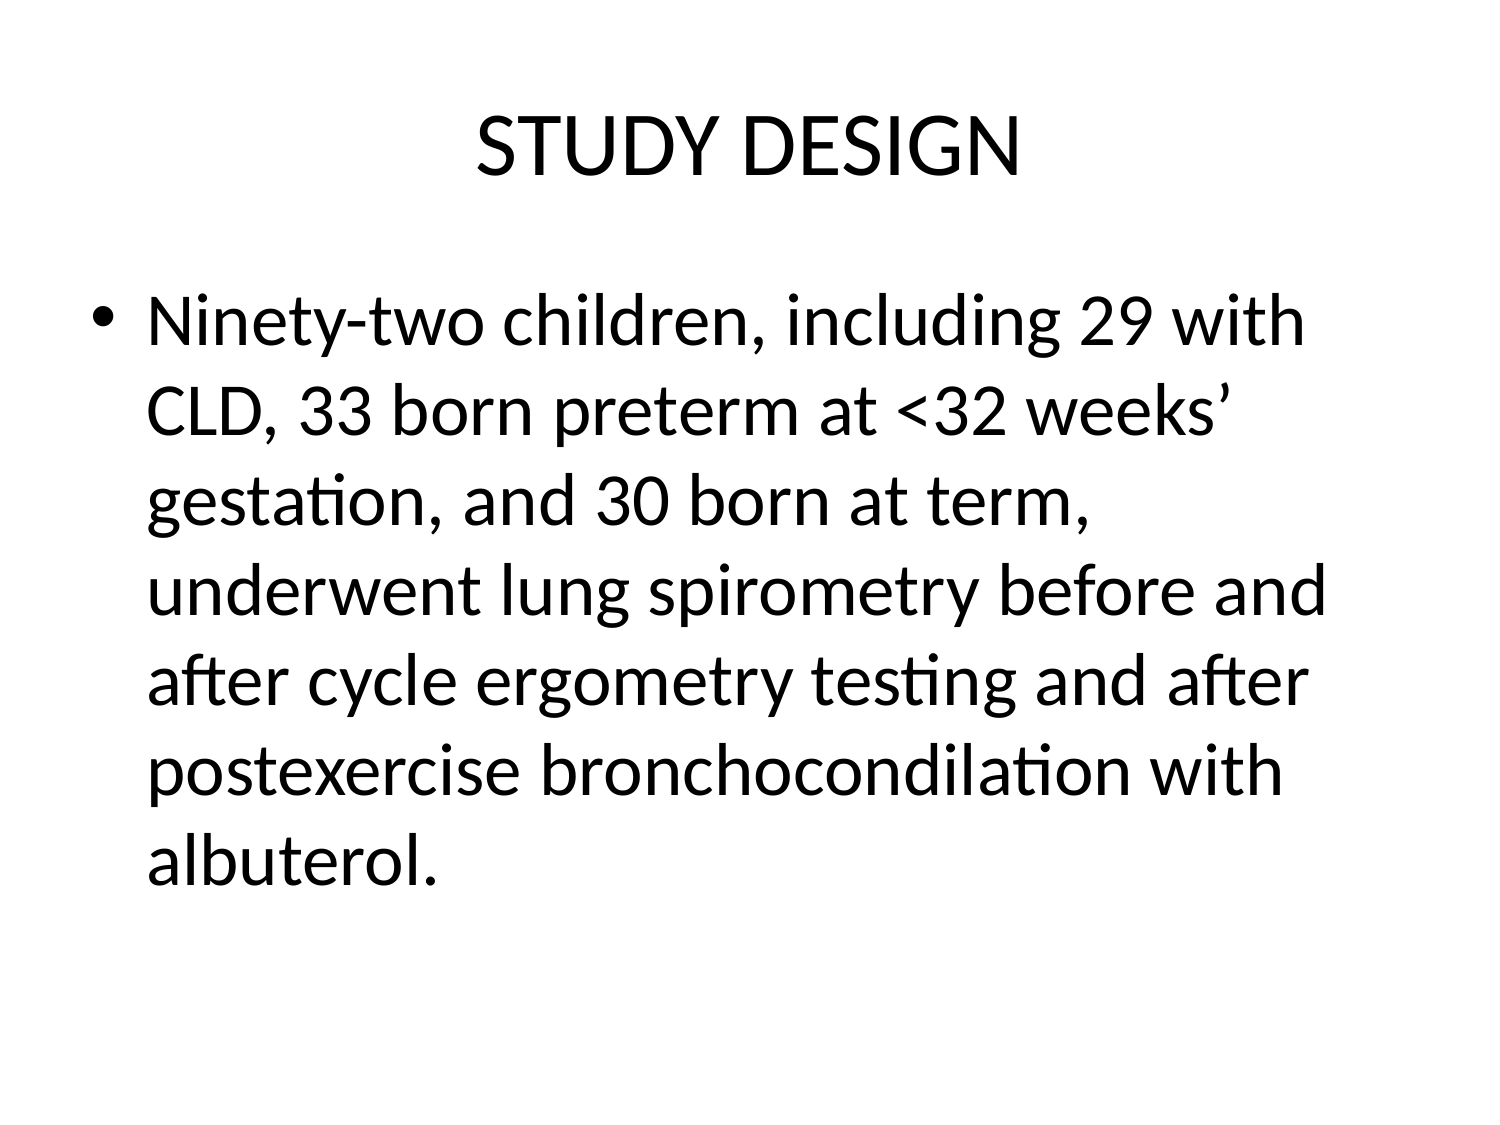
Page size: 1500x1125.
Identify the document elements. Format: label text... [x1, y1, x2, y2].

list Ninety-two children, including 29 with CLD, 33 born preterm at <32 weeks’ gestation, and 30 born at term, underwent lung spirometry before and after cycle ergometry testing and after postexercise bronchocondilation with albuterol. [75, 262, 1425, 1005]
title STUDY DESIGN [75, 45, 1425, 233]
